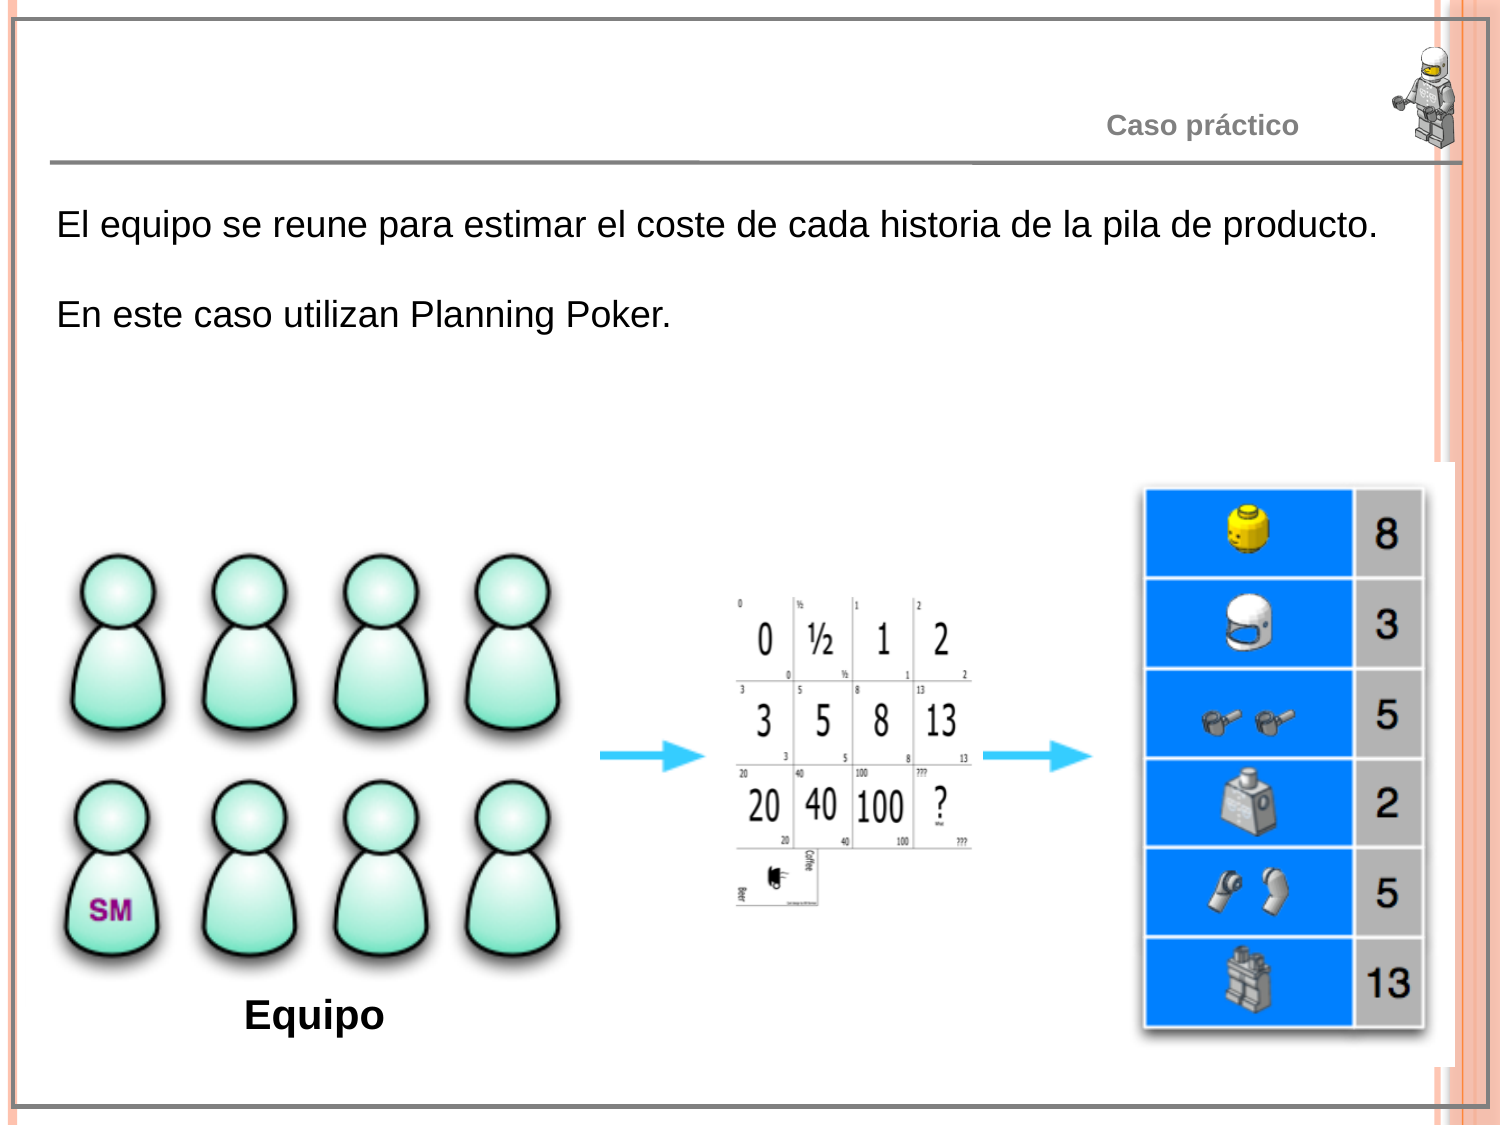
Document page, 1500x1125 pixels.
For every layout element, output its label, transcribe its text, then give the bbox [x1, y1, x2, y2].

text_box Caso práctico [1099, 106, 1324, 157]
picture [24, 462, 1455, 1067]
text_box Equipo [237, 1018, 392, 1038]
text_box [12, 19, 1488, 1107]
picture [1383, 37, 1463, 157]
text_box El equipo se reune para estimar el coste de cada historia de la pila de producto. En este caso utilizan Planning Poker. [50, 199, 1450, 448]
